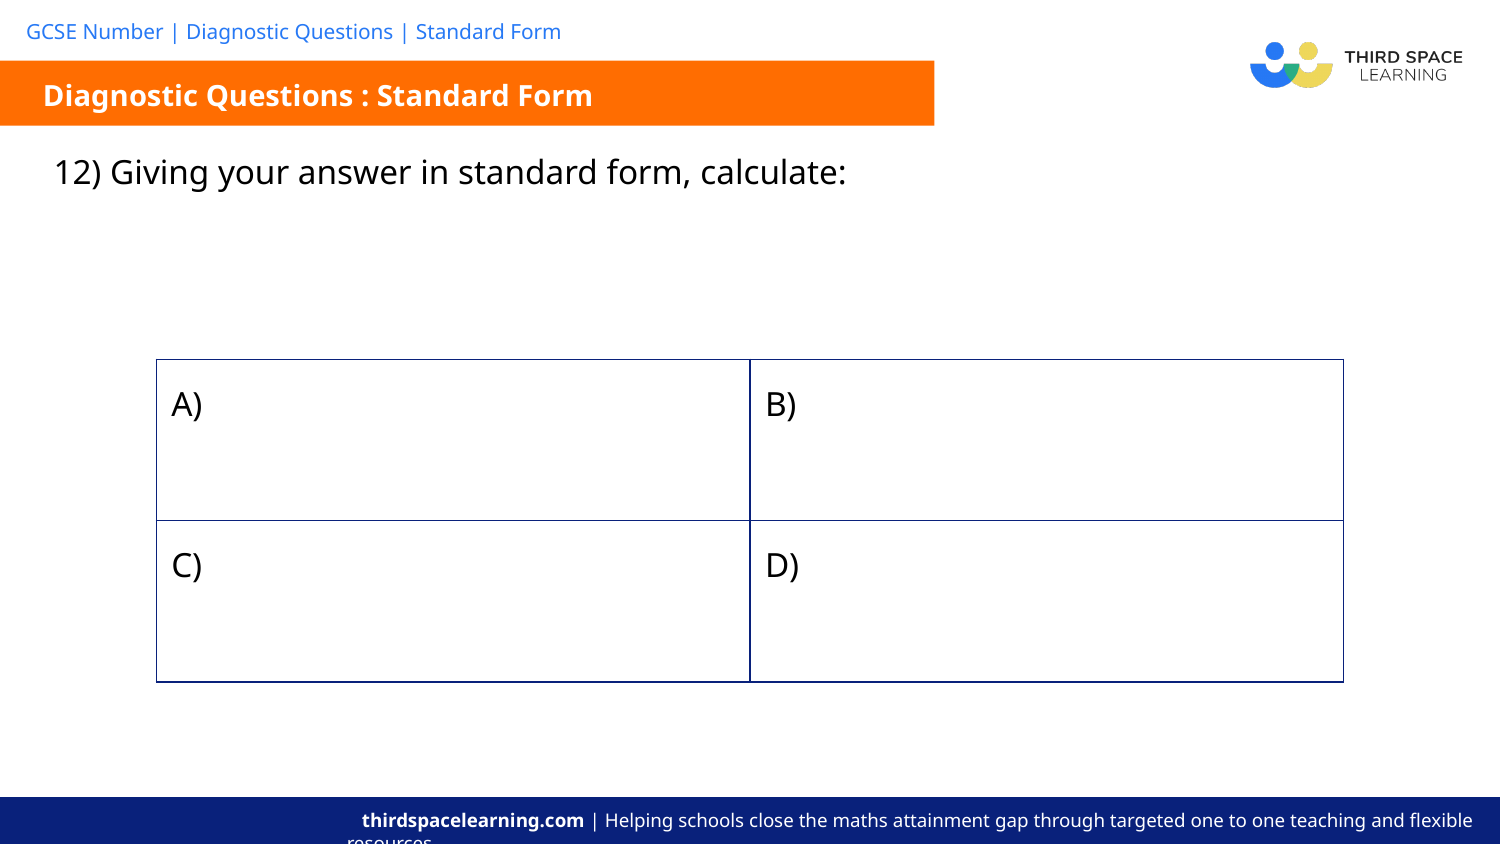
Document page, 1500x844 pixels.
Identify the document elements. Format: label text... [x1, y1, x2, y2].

picture [1250, 33, 1465, 99]
text_box Diagnostic Questions : Standard Form [27, 61, 778, 127]
